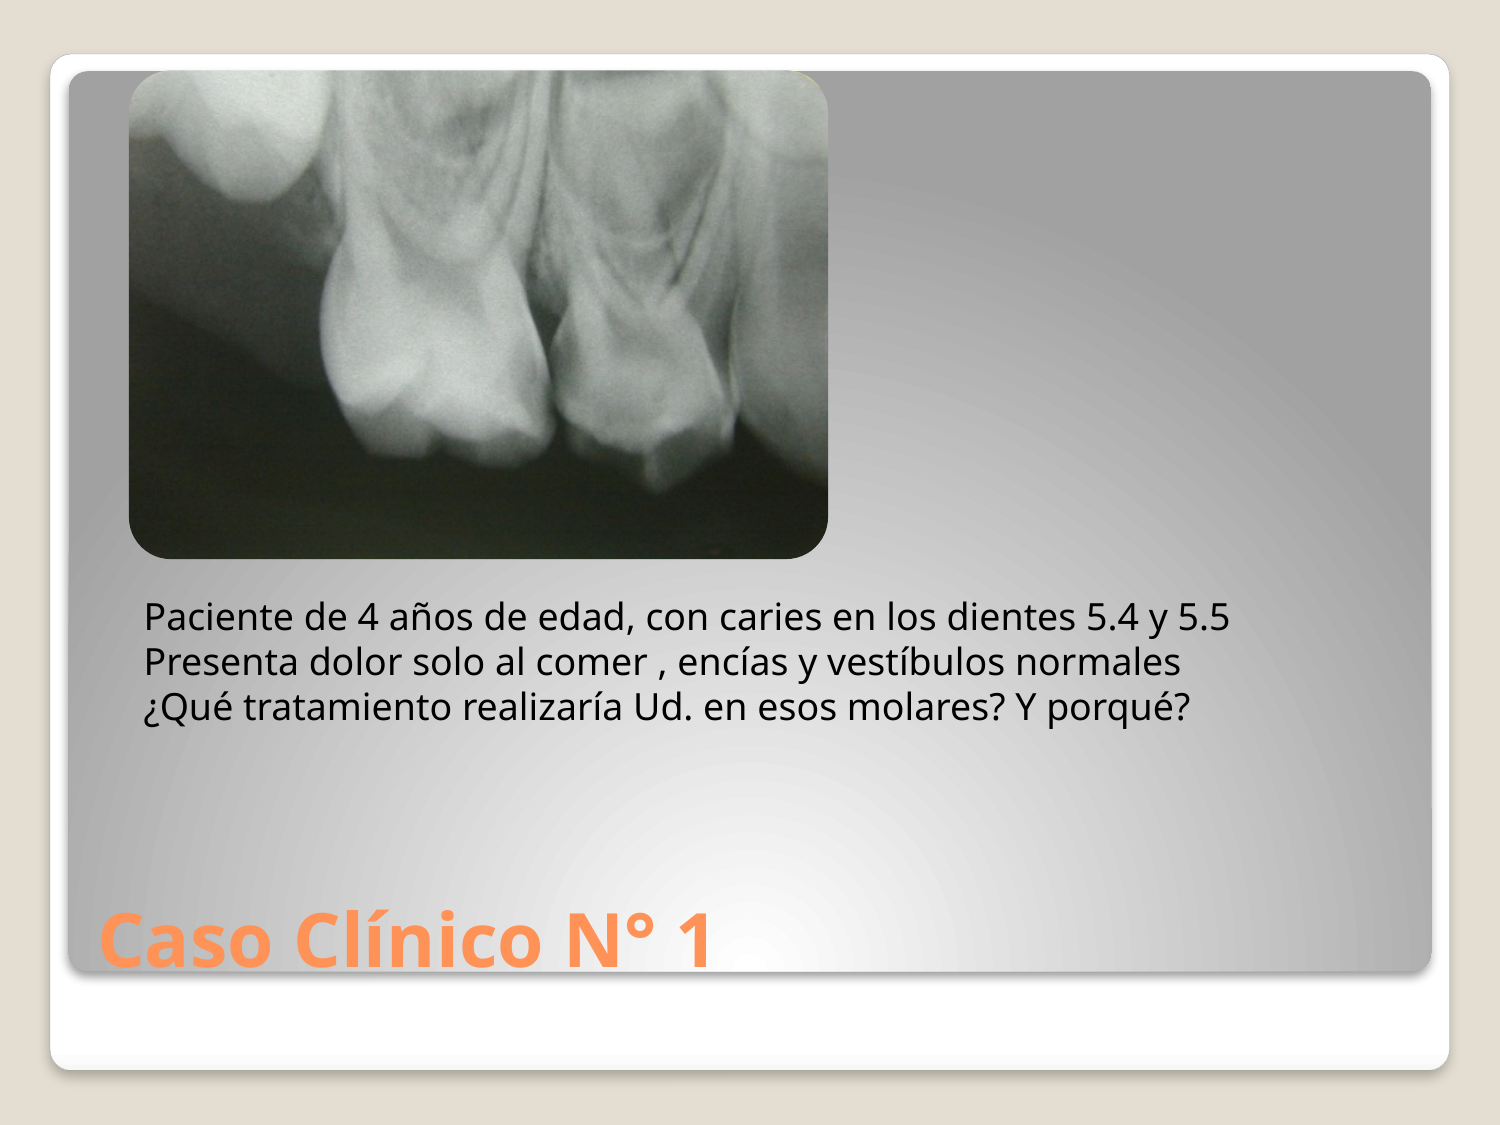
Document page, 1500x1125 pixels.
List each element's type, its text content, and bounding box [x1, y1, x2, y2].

title Caso Clínico N° 1 [82, 817, 1425, 990]
text_box Paciente de 4 años de edad, con caries en los dientes 5.4 y 5.5 Presenta dolor solo al comer , encías y vestíbulos normales ¿Qué tratamiento realizaría Ud. en esos molares? Y porqué? [128, 585, 1381, 781]
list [128, 70, 829, 560]
